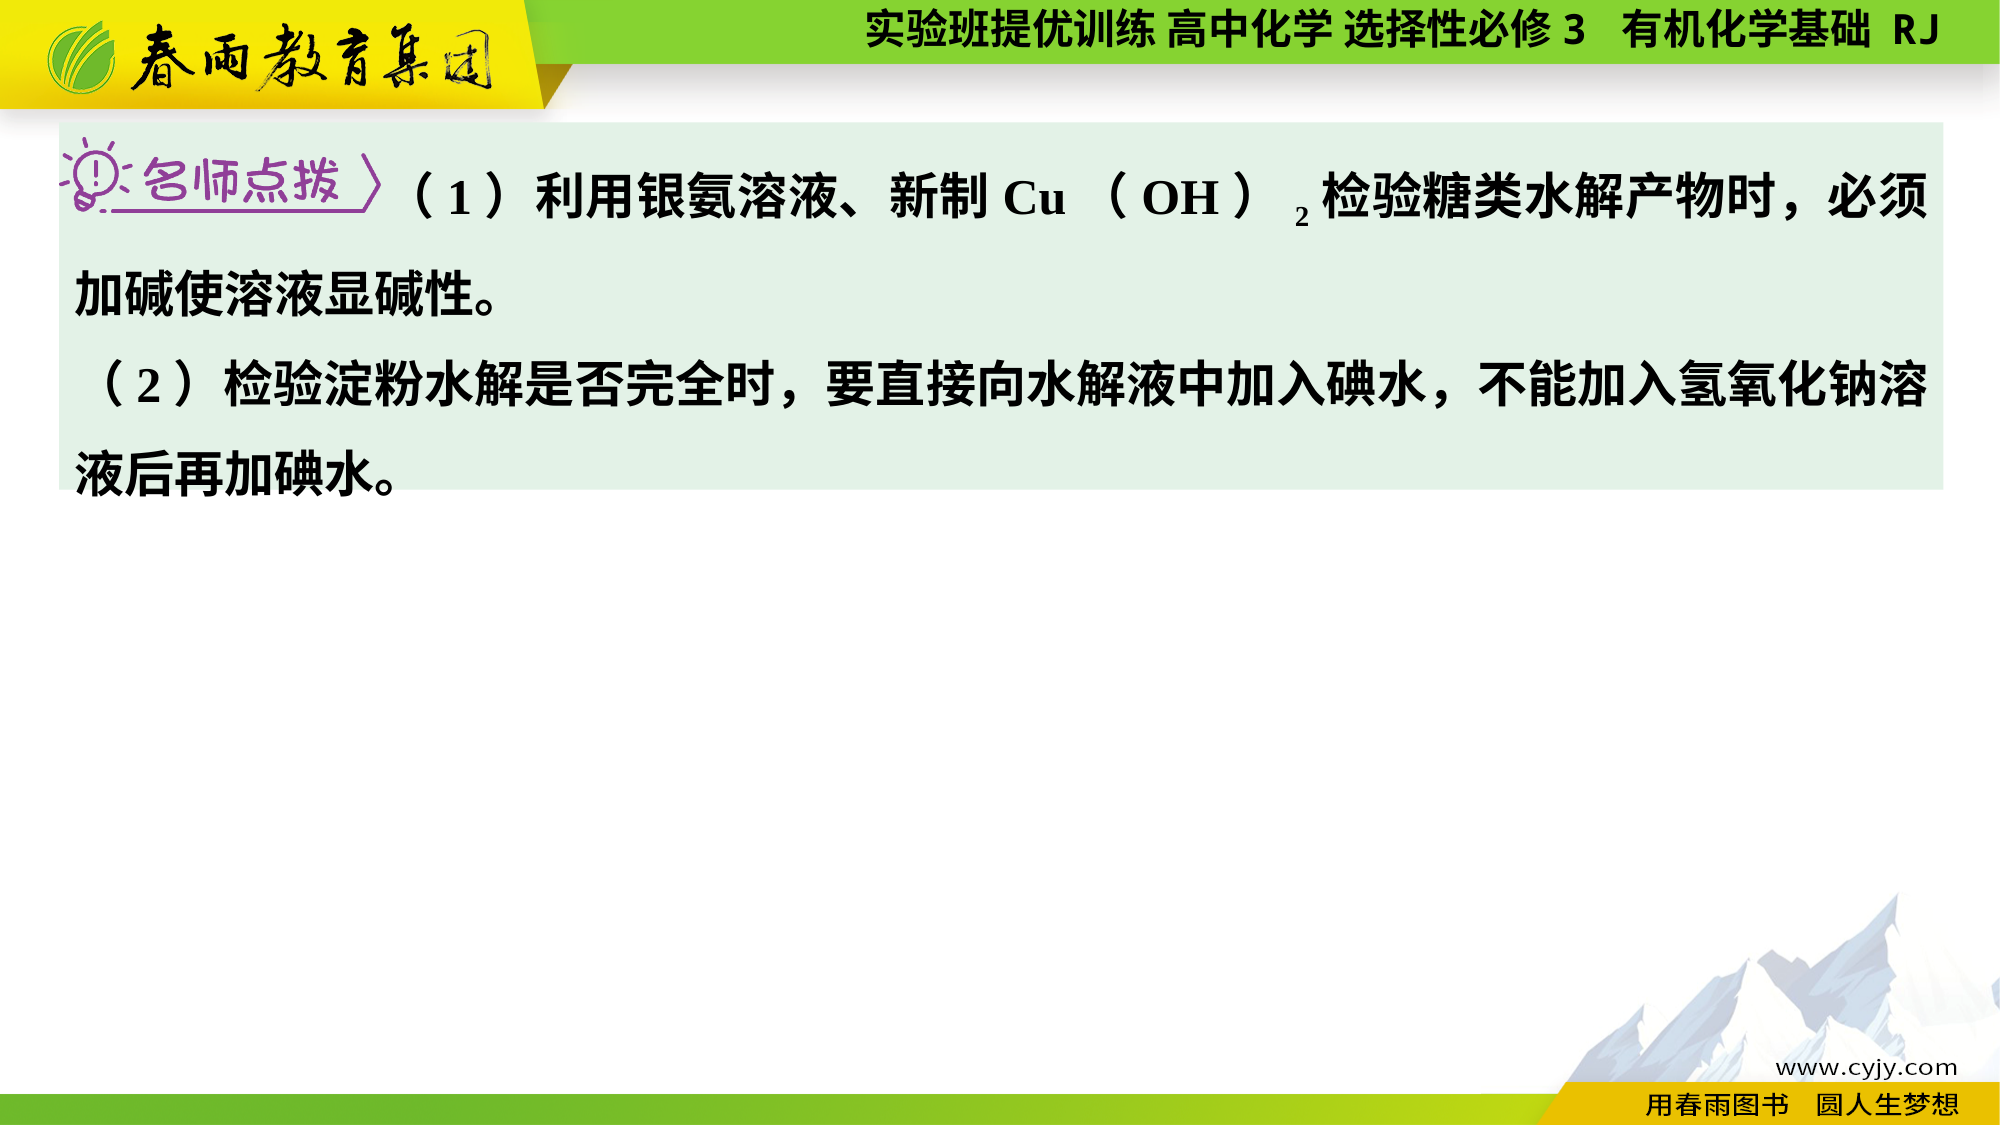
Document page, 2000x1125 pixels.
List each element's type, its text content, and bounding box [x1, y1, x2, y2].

picture [0, 0, 2000, 1125]
list （1）利用银氨溶液、新制Cu（OH）2检验糖类水解产物时，必须加碱使溶液显碱性。 （2）检验淀粉水解是否完全时，要直接向水解液中加入碘水，不能加入氢氧化钠溶液后再加碘水。 [59, 122, 1944, 490]
